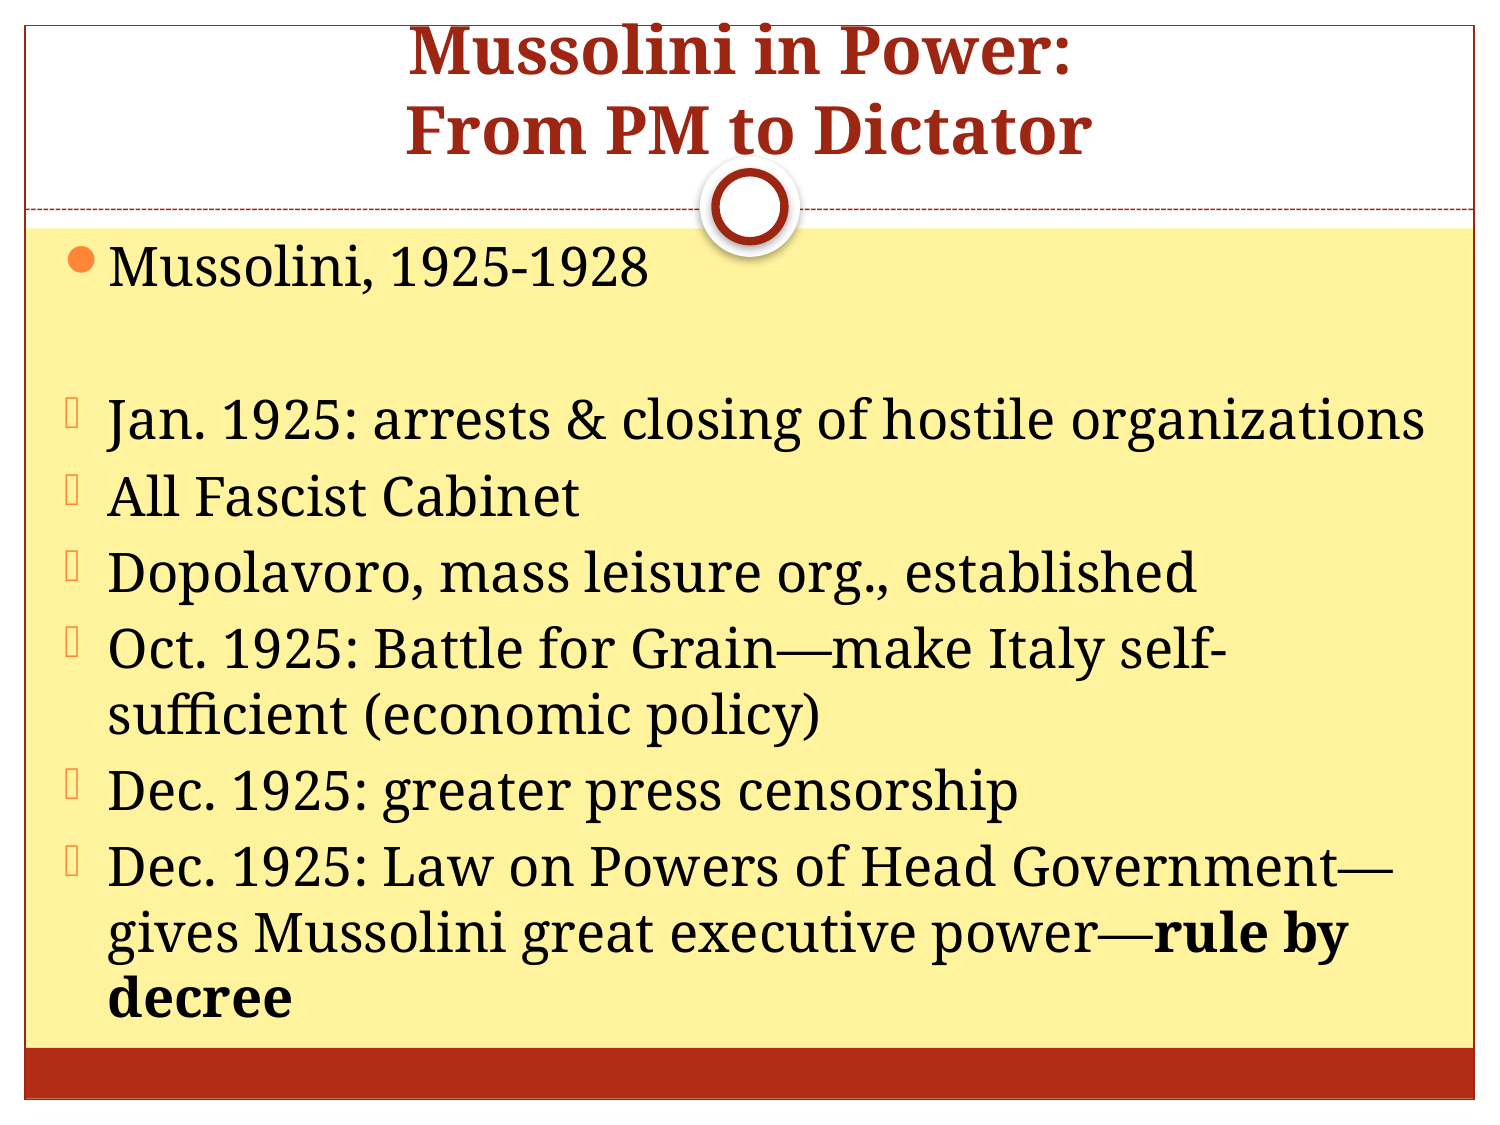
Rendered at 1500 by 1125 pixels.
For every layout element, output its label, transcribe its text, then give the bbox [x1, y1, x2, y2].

title Mussolini in Power: From PM to Dictator [49, 0, 1450, 175]
list Mussolini, 1925-1928 Jan. 1925: arrests & closing of hostile organizations All Fascist Cabinet Dopolavoro, mass leisure org., established Oct. 1925: Battle for Grain—make Italy self-sufficient (economic policy) Dec. 1925: greater press censorship Dec. 1925: Law on Powers of Head Government—gives Mussolini great executive power—rule by decree [49, 224, 1445, 1050]
